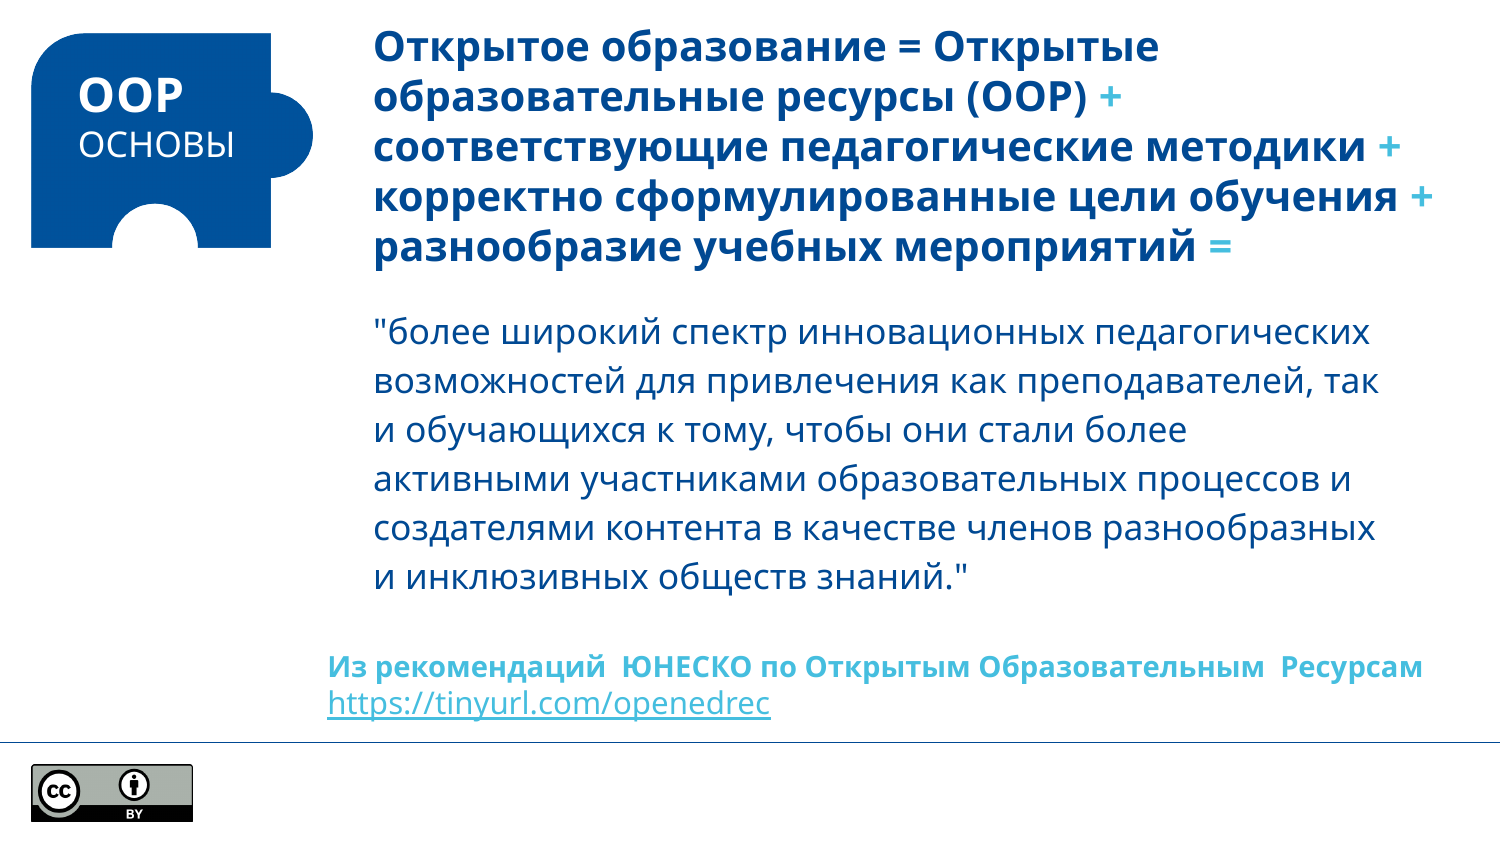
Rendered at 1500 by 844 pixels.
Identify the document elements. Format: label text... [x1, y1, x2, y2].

text_box [0, 750, 1500, 844]
text_box OОР ОСНОВЫ [316, 49, 493, 180]
picture [31, 764, 193, 822]
text_box Открытое образование = Открытые образовательные ресурсы (ООР) + соответствующие педагогические методики + корректно сформулированные цели обучения + разнообразие учебных мероприятий = [357, 4, 1464, 285]
text_box "более широкий спектр инновационных педагогических возможностей для привлечения как преподавателей, так и обучающихся к тому, чтобы они стали более активными участниками образовательных процессов и создателями контента в качестве членов разнообразных и инклюзивных обществ знаний." [358, 288, 1400, 633]
picture [31, 33, 313, 248]
text_box Из рекомендаций ЮНЕСКО по Открытым Образовательным Ресурсам https://tinyurl.com/openedrec [312, 633, 1482, 741]
